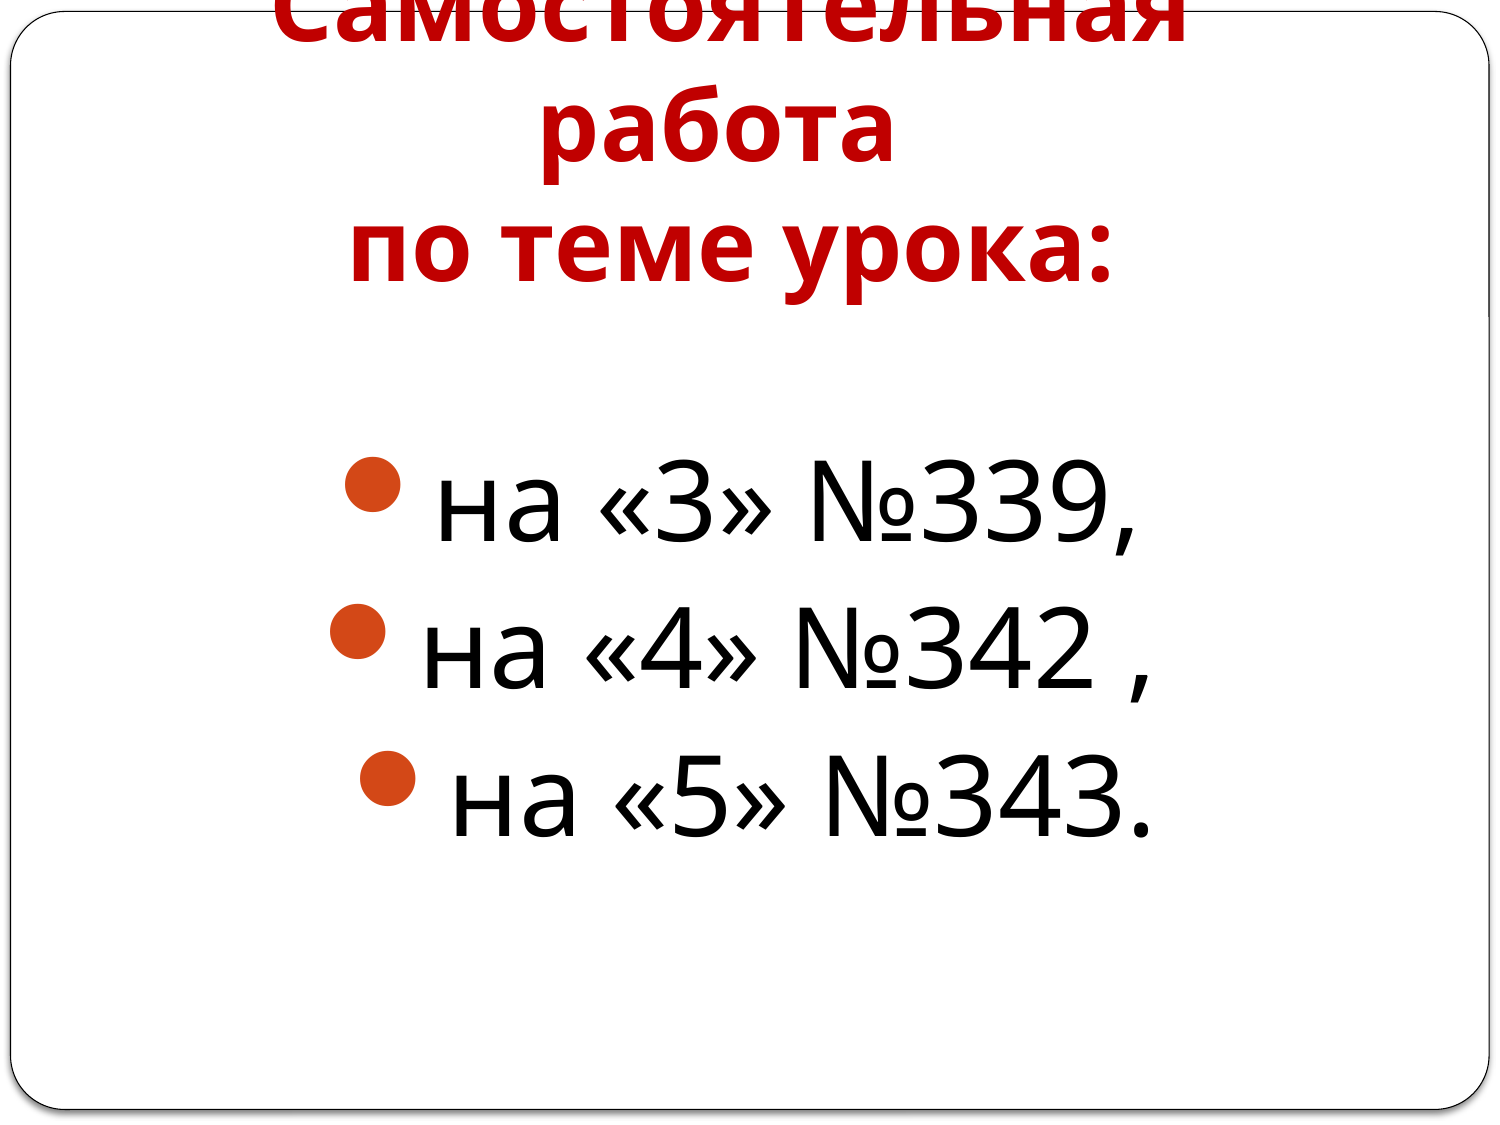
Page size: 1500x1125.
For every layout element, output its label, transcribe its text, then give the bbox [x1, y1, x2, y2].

title Самостоятельная работа по теме урока: [93, 128, 1369, 317]
list на «3» №339, на «4» №342 , на «5» №343. [117, 421, 1393, 1125]
